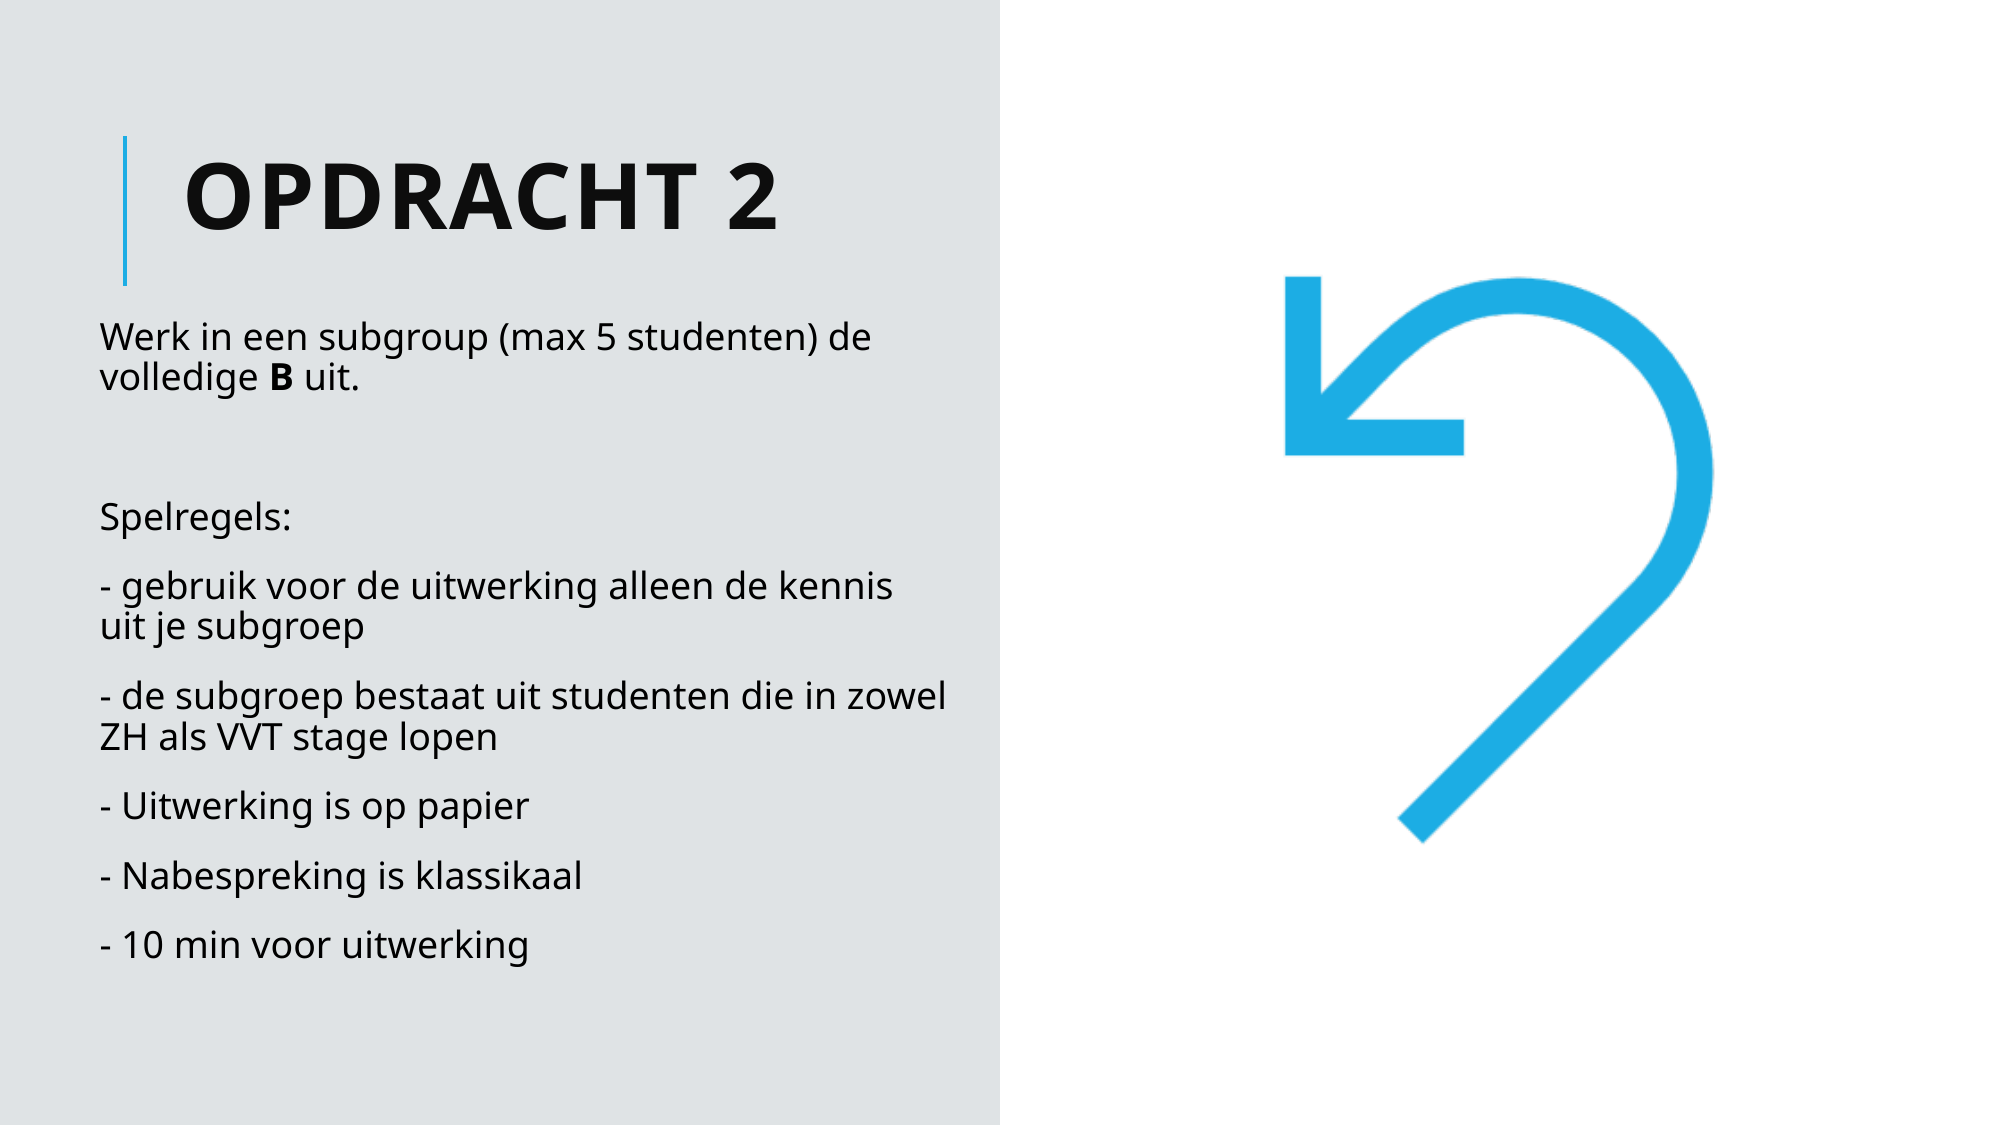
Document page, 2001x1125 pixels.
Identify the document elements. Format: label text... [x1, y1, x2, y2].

text_box [0, 0, 1001, 1125]
list Werk in een subgroup (max 5 studenten) de volledige B uit. Spelregels: - gebruik voor de uitwerking alleen de kennis uit je subgroep - de subgroep bestaat uit studenten die in zowel ZH als VVT stage lopen - Uitwerking is op papier - Nabespreking is klassikaal - 10 min voor uitwerking [77, 310, 959, 1063]
picture [1157, 220, 1843, 906]
title Opdracht 2 [168, 135, 888, 270]
